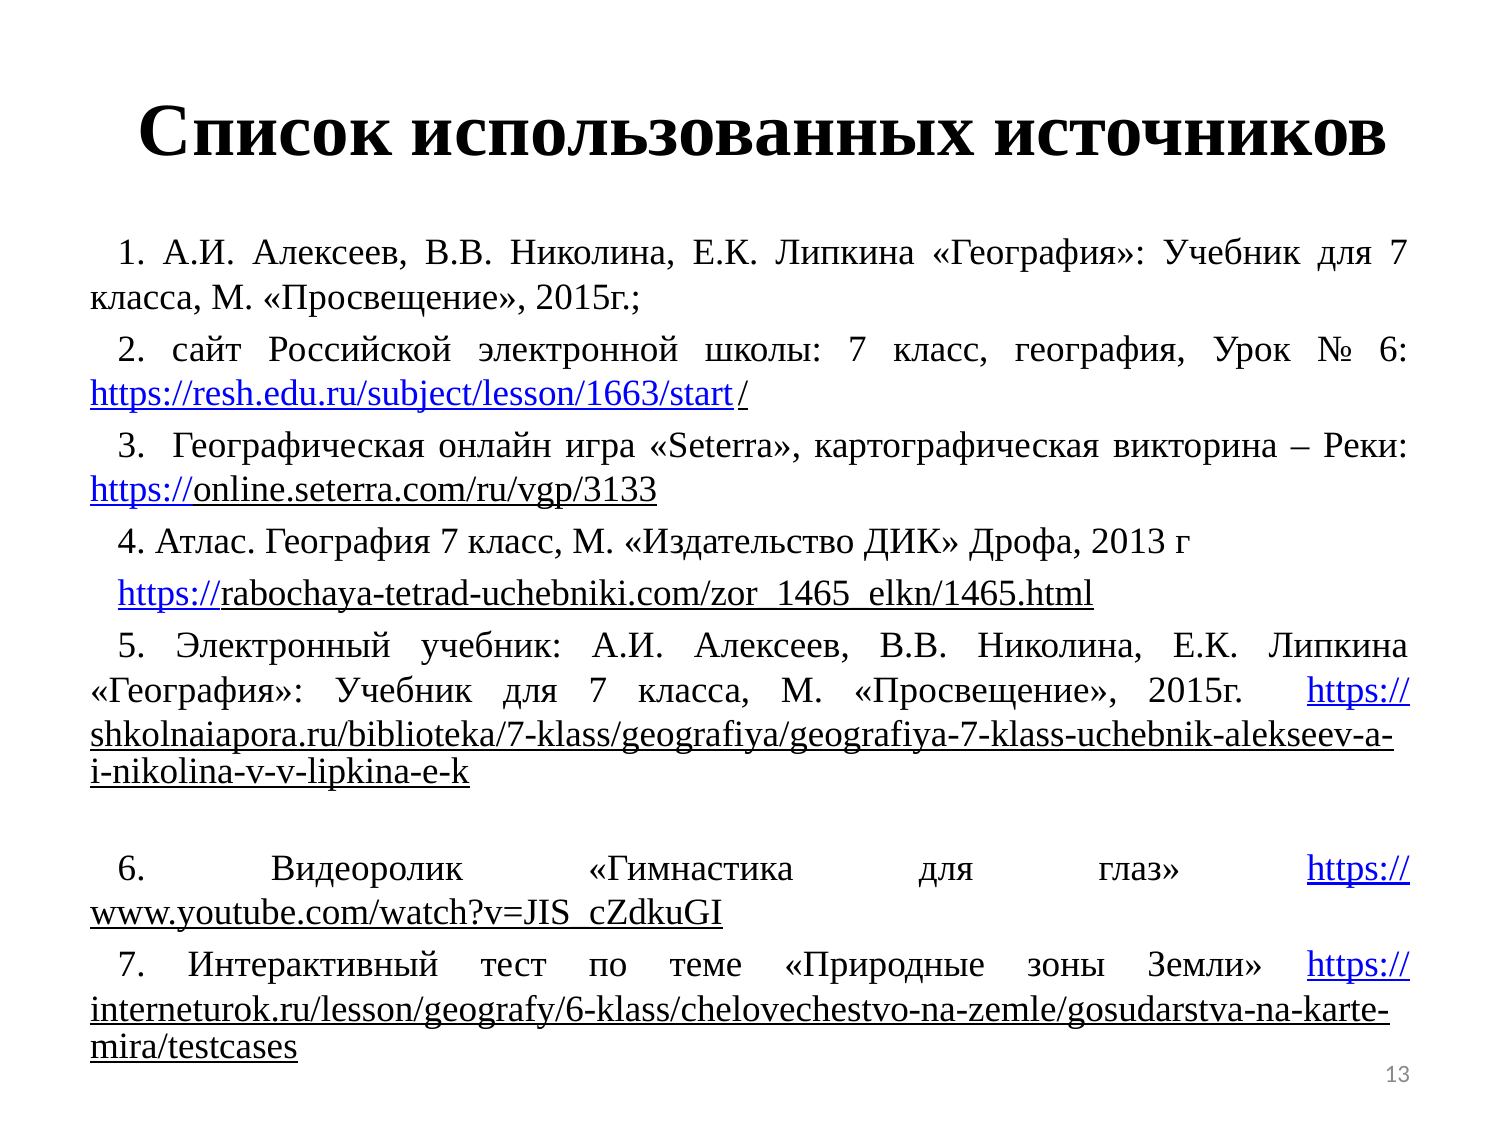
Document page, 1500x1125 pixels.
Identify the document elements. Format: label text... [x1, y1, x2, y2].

title Список использованных источников [88, 42, 1439, 209]
list 1. А.И. Алексеев, В.В. Николина, Е.К. Липкина «География»: Учебник для 7 класса, М. «Просвещение», 2015г.; 2. сайт Российской электронной школы: 7 класс, география, Урок № 6: https://resh.edu.ru/subject/lesson/1663/start/ 3. Географическая онлайн игра «Seterra», картографическая викторина – Реки: https://online.seterra.com/ru/vgp/3133 4. Атлас. География 7 класс, М. «Издательство ДИК» Дрофа, 2013 г https://rabochaya-tetrad-uchebniki.com/zor_1465_elkn/1465.html 5. Электронный учебник: А.И. Алексеев, В.В. Николина, Е.К. Липкина «География»: Учебник для 7 класса, М. «Просвещение», 2015г. https://shkolnaiapora.ru/biblioteka/7-klass/geografiya/geografiya-7-klass-uchebnik-alekseev-a-i-nikolina-v-v-lipkina-e-k 6. Видеоролик «Гимнастика для глаз» https://www.youtube.com/watch?v=JIS_cZdkuGI 7. Интерактивный тест по теме «Природные зоны Земли» https://interneturok.ru/lesson/geografy/6-klass/chelovechestvo-na-zemle/gosudarstva-na-karte-mira/testcases [75, 219, 1425, 1047]
slide_number 13 [1074, 1042, 1425, 1103]
